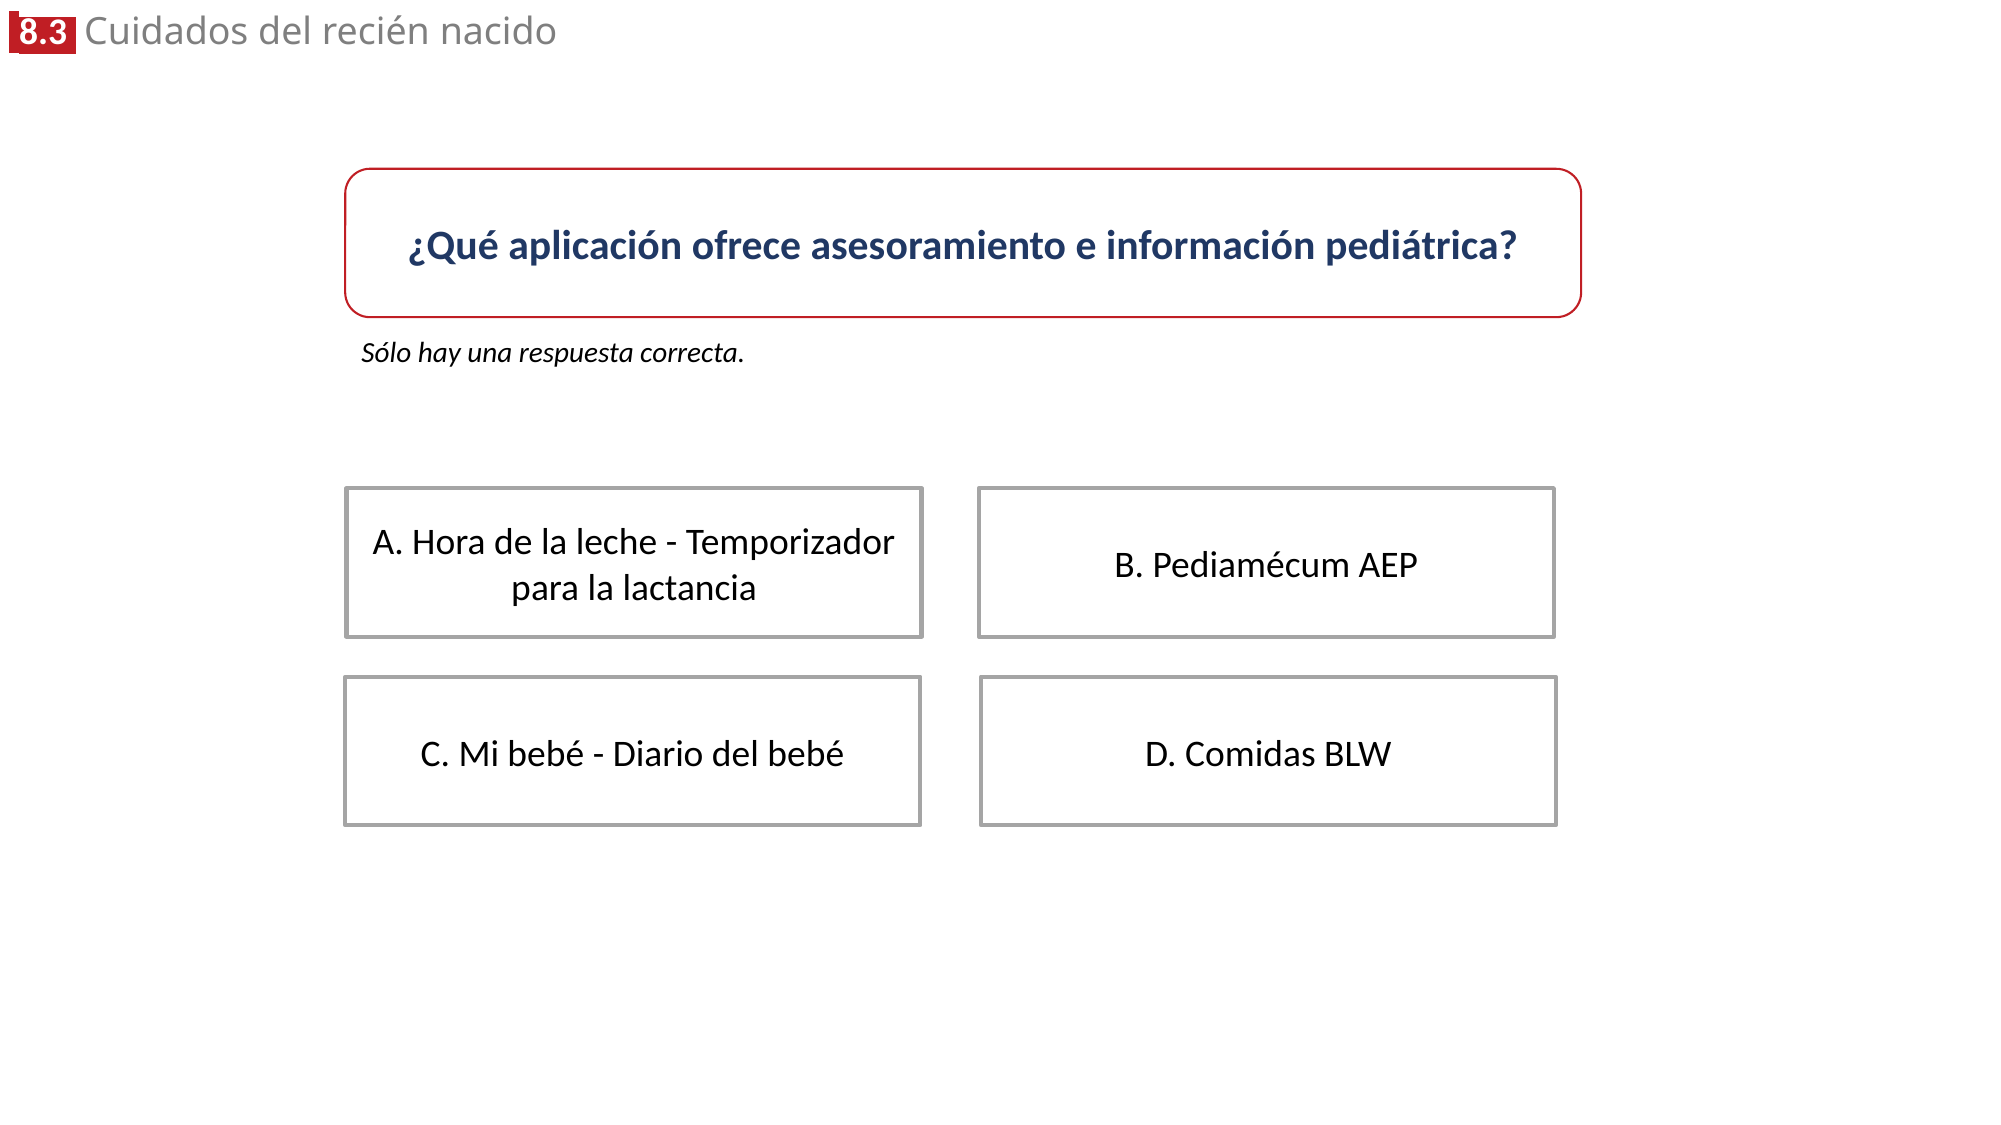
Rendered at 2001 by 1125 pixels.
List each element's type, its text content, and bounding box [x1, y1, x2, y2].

text_box D. Comidas BLW [979, 675, 1558, 827]
text_box ¿Qué aplicación ofrece asesoramiento e información pediátrica? [345, 168, 1582, 318]
text_box B. Pediamécum AEP [977, 486, 1556, 639]
text_box Sólo hay una respuesta correcta. [346, 325, 853, 376]
text_box C. Mi bebé - Diario del bebé [343, 675, 922, 827]
text_box A. Hora de la leche - Temporizador para la lactancia [344, 486, 924, 639]
